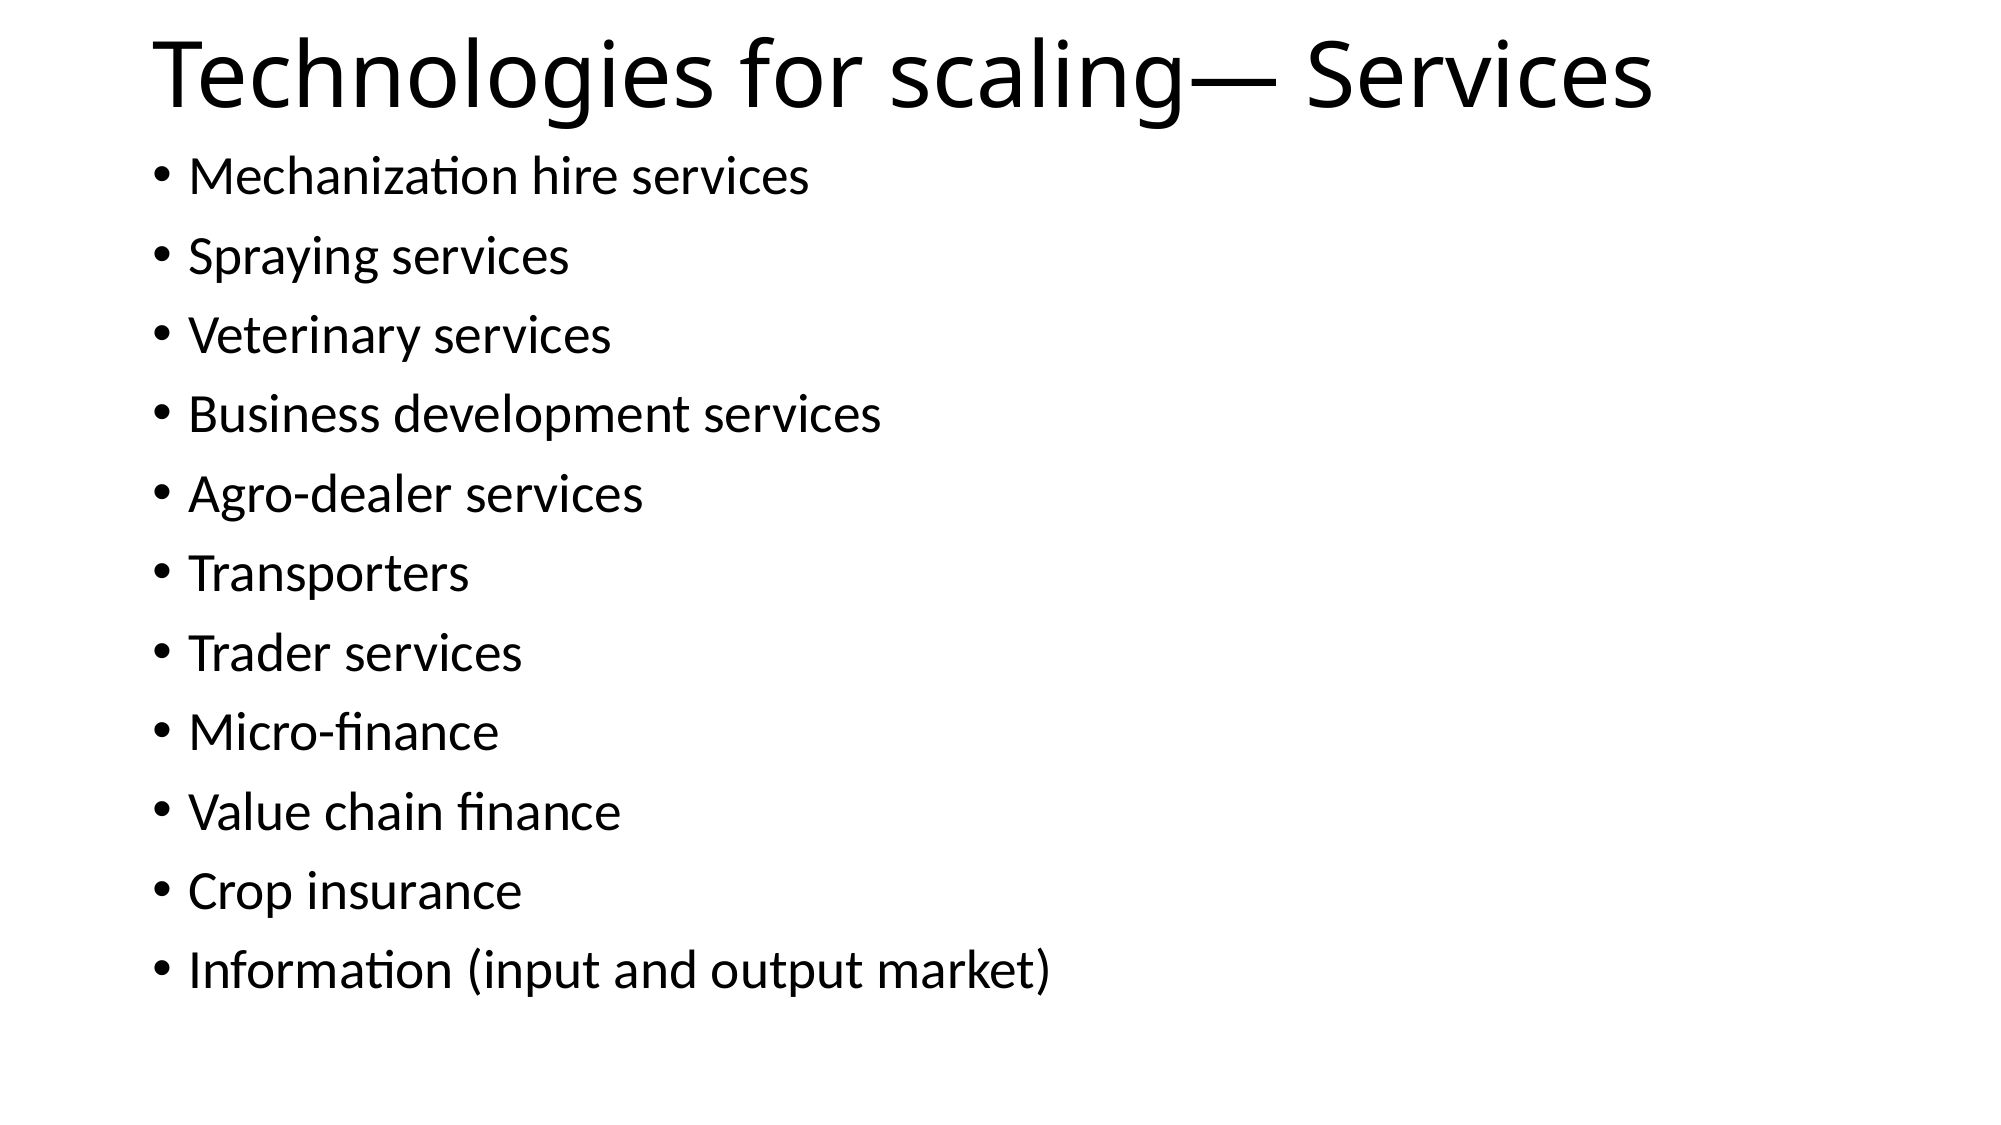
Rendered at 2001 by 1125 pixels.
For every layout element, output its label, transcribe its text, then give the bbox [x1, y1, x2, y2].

title Technologies for scaling— Services [137, 0, 1863, 139]
list Mechanization hire services Spraying services Veterinary services Business development services Agro-dealer services Transporters Trader services Micro-finance Value chain finance Crop insurance Information (input and output market) [137, 139, 1863, 1014]
